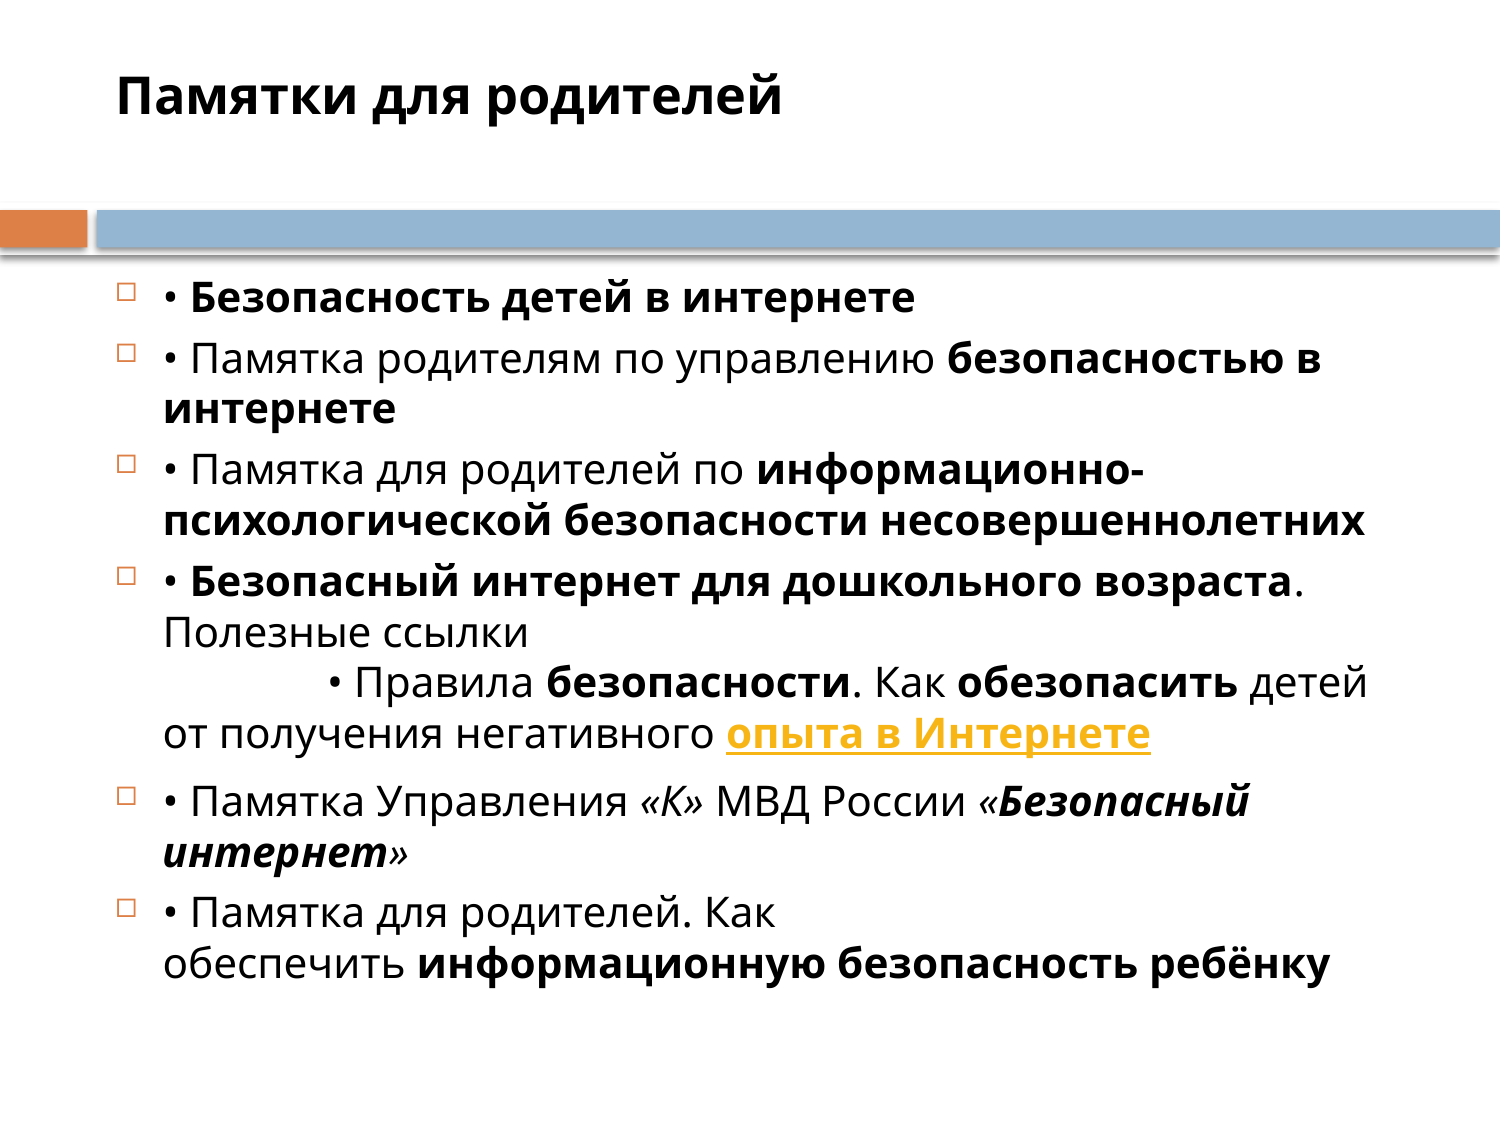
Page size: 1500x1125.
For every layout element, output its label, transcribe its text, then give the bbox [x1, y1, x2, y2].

list • Безопасность детей в интернете • Памятка родителям по управлению безопасностью в интернете • Памятка для родителей по информационно-психологической безопасности несовершеннолетних • Безопасный интернет для дошкольного возраста. Полезные ссылки • Правила безопасности. Как обезопасить детей от получения негативного опыта в Интернете • Памятка Управления «К» МВД России «Безопасный интернет» • Памятка для родителей. Как обеспечить информационную безопасность ребёнку [100, 262, 1438, 1000]
title Памятки для родителей [100, 54, 1438, 197]
